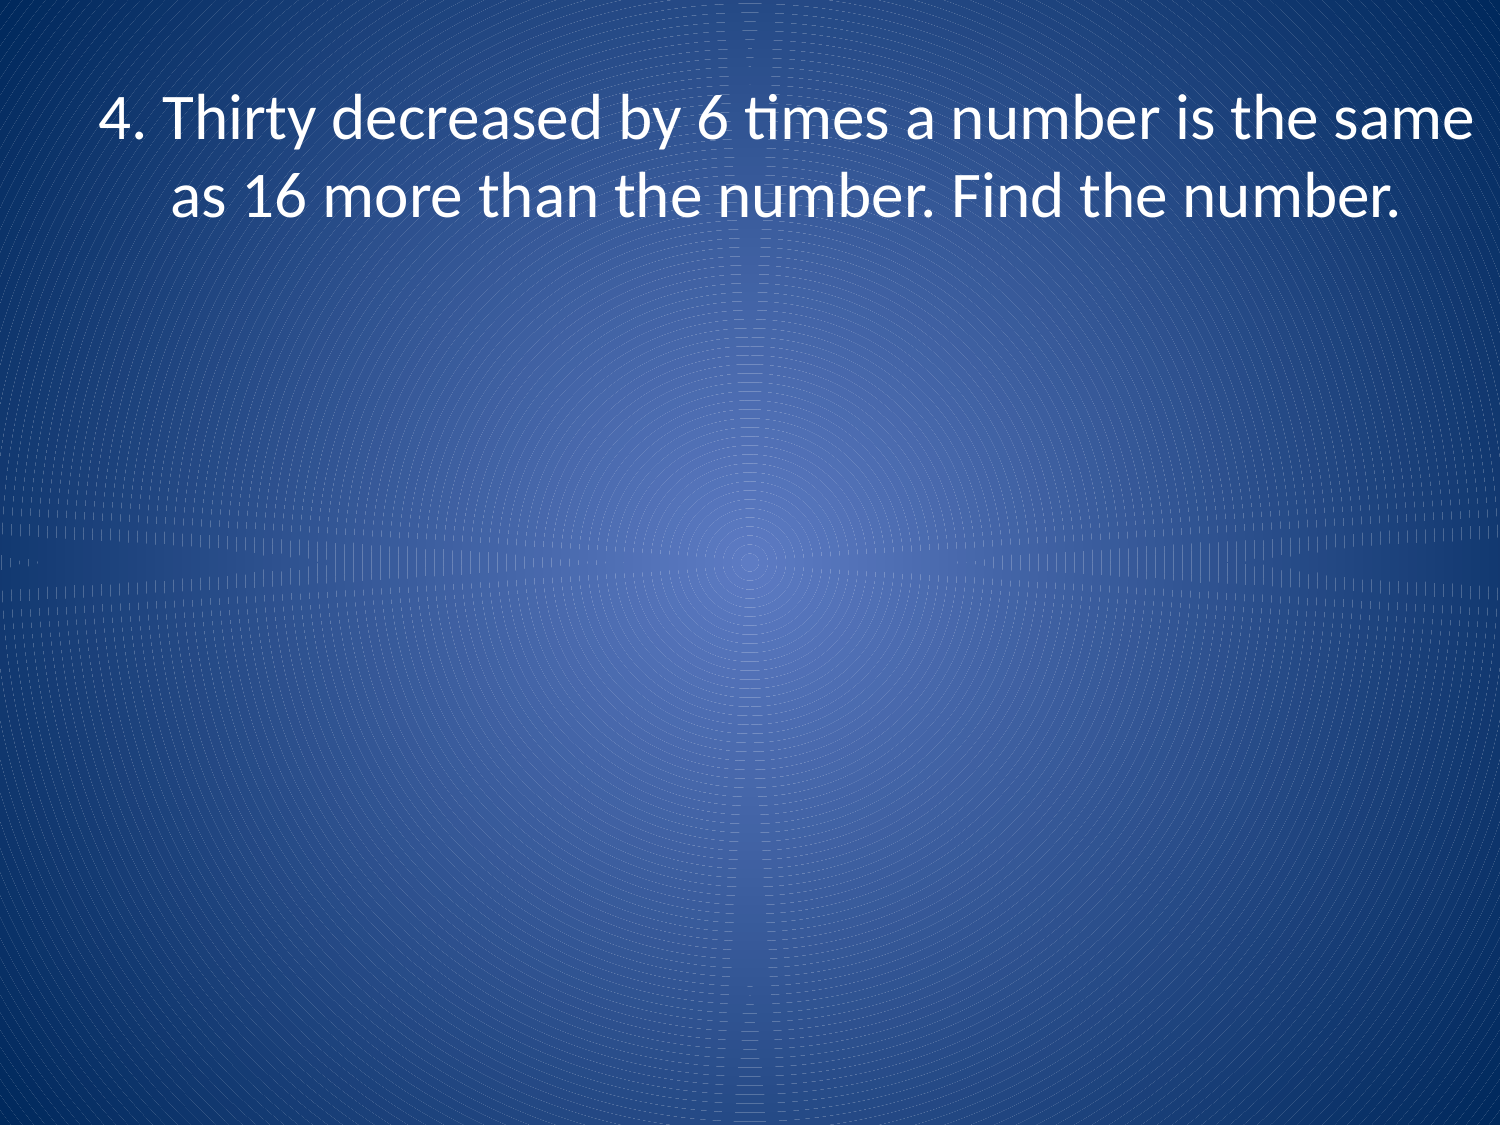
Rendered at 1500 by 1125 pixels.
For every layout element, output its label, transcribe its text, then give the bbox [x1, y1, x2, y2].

title 4. Thirty decreased by 6 times a number is the same as 16 more than the number. Find the number. [75, 45, 1500, 338]
